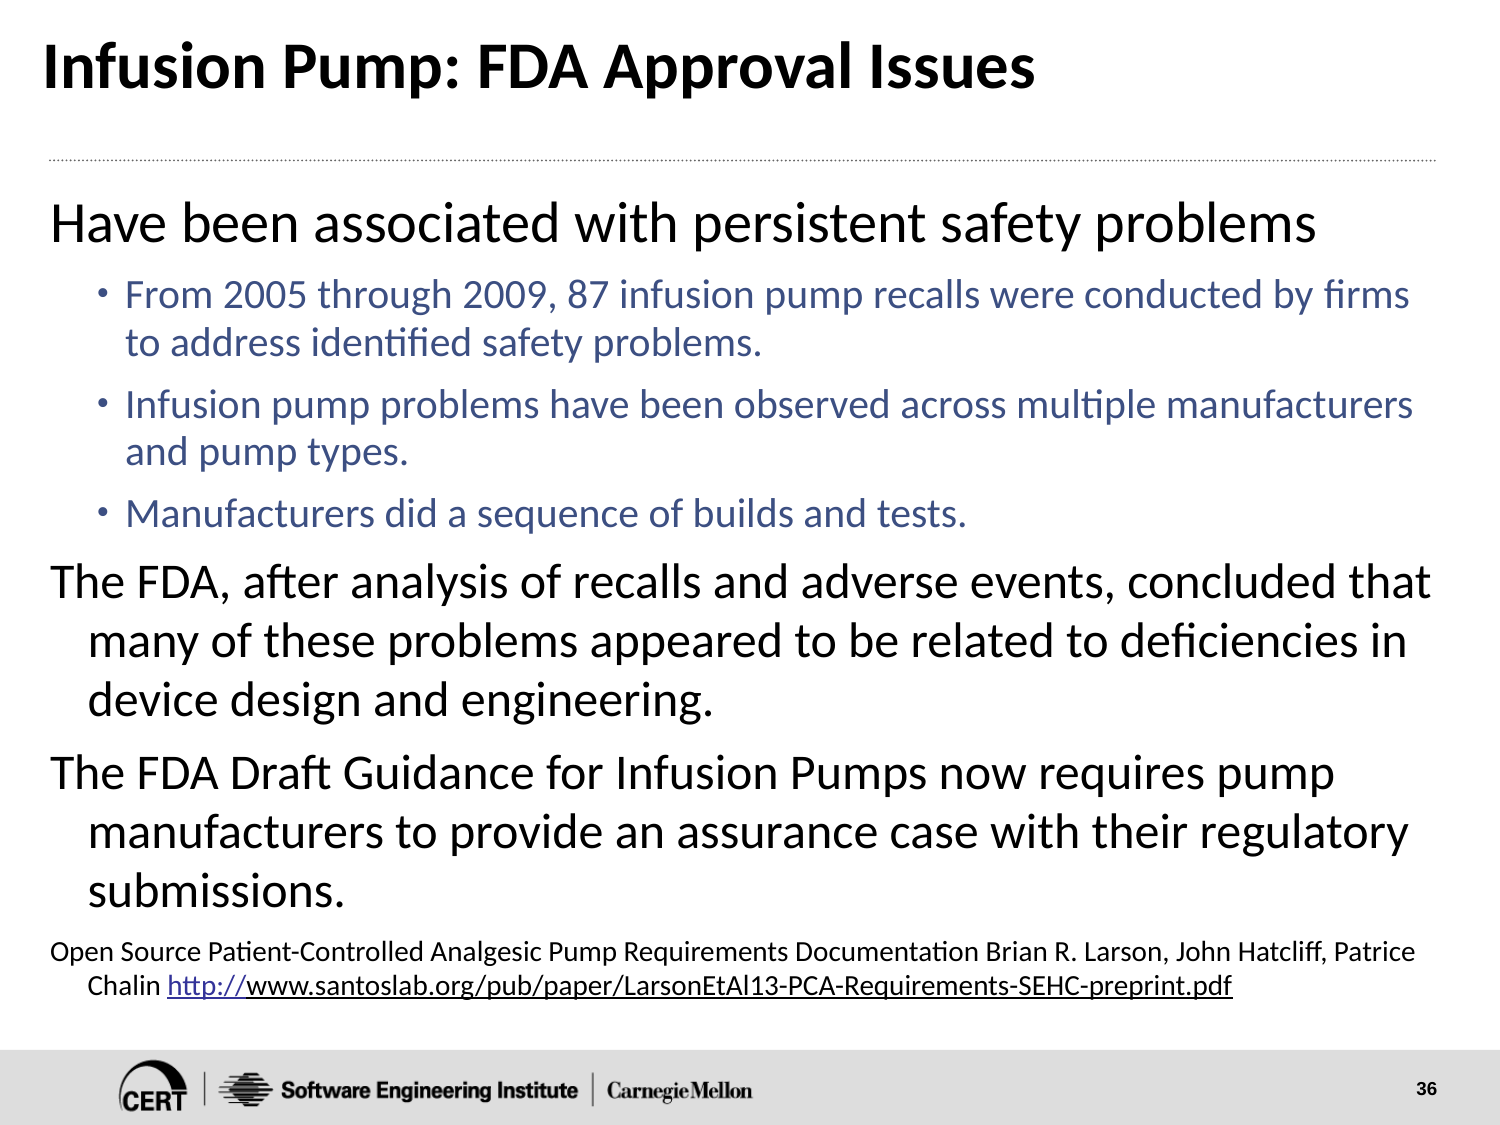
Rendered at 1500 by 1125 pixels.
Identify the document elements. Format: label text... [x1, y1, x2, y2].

list Have been associated with persistent safety problems From 2005 through 2009, 87 infusion pump recalls were conducted by ﬁrms to address identiﬁed safety problems. Infusion pump problems have been observed across multiple manufacturers and pump types. Manufacturers did a sequence of builds and tests. The FDA, after analysis of recalls and adverse events, concluded that many of these problems appeared to be related to deﬁciencies in device design and engineering. The FDA Draft Guidance for Infusion Pumps now requires pump manufacturers to provide an assurance case with their regulatory submissions. Open Source Patient-Controlled Analgesic Pump Requirements Documentation Brian R. Larson, John Hatcliff, Patrice Chalin http://www.santoslab.org/pub/paper/LarsonEtAl13-PCA-Requirements-SEHC-preprint.pdf [49, 187, 1438, 1001]
picture [102, 1056, 765, 1117]
title Infusion Pump: FDA Approval Issues [42, 37, 1434, 155]
